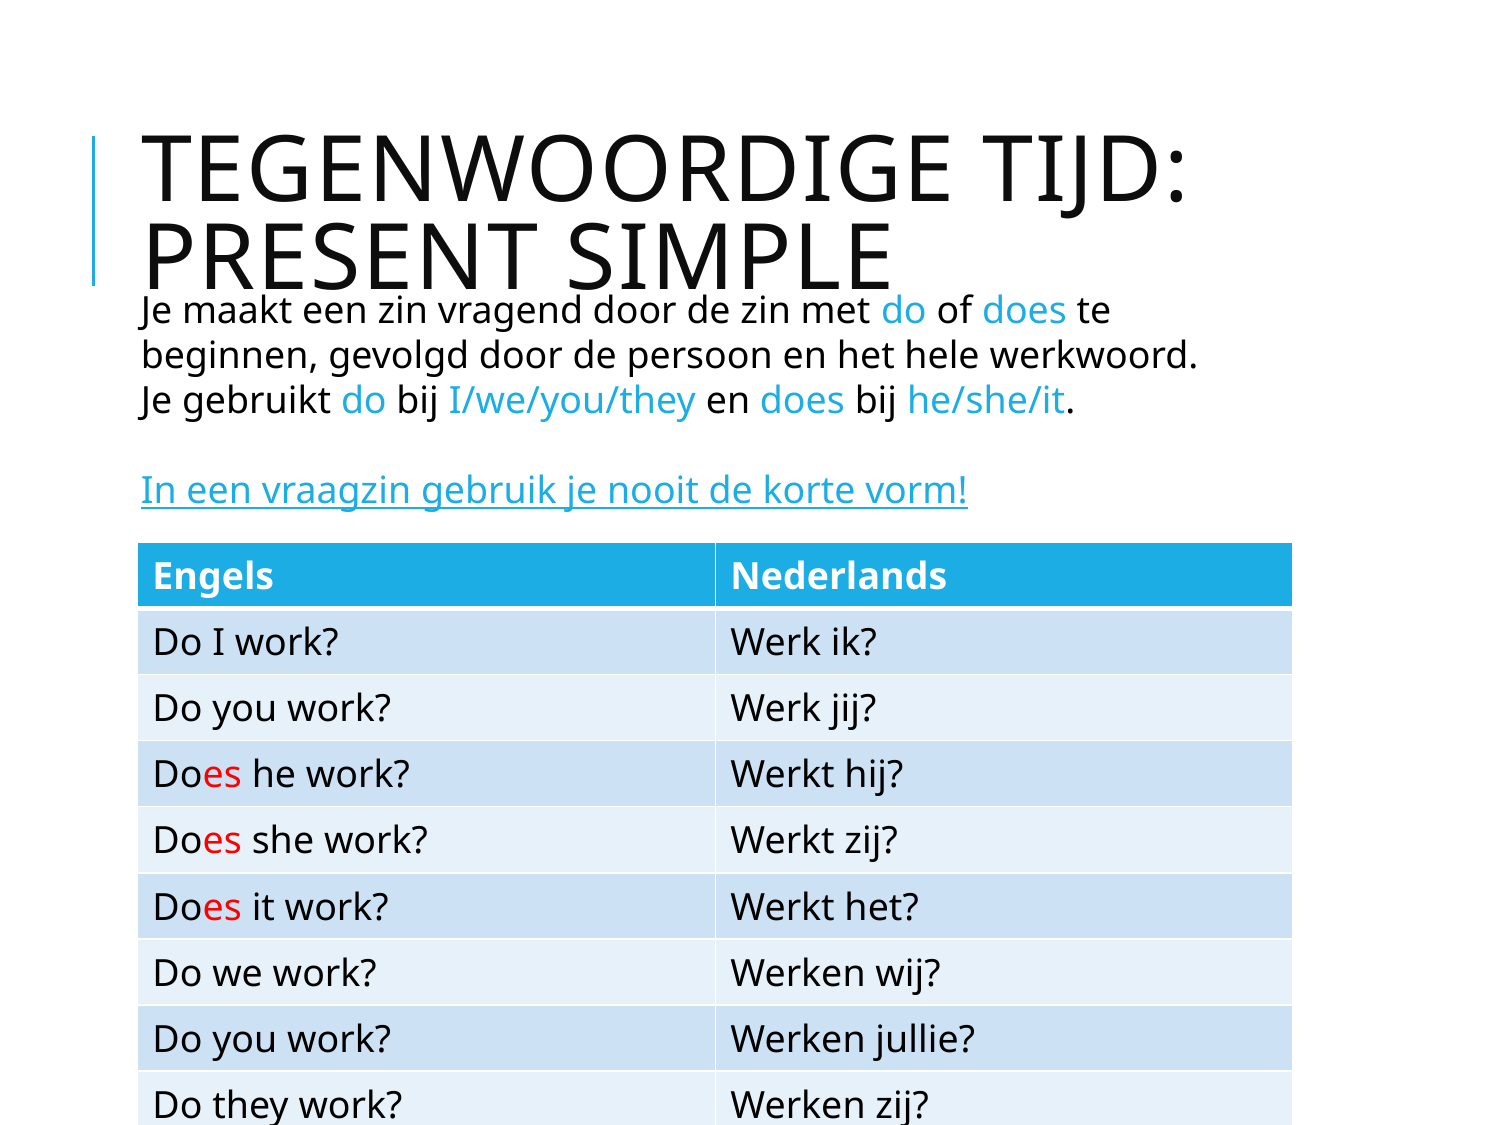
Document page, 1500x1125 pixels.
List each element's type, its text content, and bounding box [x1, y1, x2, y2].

table_cell Werkt het? [716, 874, 1292, 938]
table_cell Does it work? [138, 874, 715, 938]
table_cell Do they work? [138, 1072, 715, 1125]
table_cell Do we work? [138, 940, 715, 1004]
table_header Engels [138, 543, 715, 606]
table_cell Does she work? [138, 807, 715, 872]
table_cell Werkt zij? [716, 807, 1292, 872]
text_box Je maakt een zin vragend door de zin met do of does te beginnen, gevolgd door de persoon en het hele werkwoord. Je gebruikt do bij I/we/you/they en does bij he/she/it. In een vraagzin gebruik je nooit de korte vorm! [126, 278, 1294, 519]
table_cell Do you work? [138, 675, 715, 740]
table_cell Werken jullie? [716, 1006, 1292, 1070]
table_cell Werken wij? [716, 940, 1292, 1004]
table_cell Werk jij? [716, 675, 1292, 740]
table_cell Does he work? [138, 741, 715, 806]
table_cell Werken zij? [716, 1072, 1292, 1125]
table_cell Werkt hij? [716, 741, 1292, 806]
table_cell Do I work? [138, 611, 715, 674]
table_cell Werk ik? [716, 611, 1292, 674]
table_cell Do you work? [138, 1006, 715, 1070]
title Tegenwoordige tijd: present simple [126, 96, 1322, 342]
table_header Nederlands [716, 543, 1292, 606]
